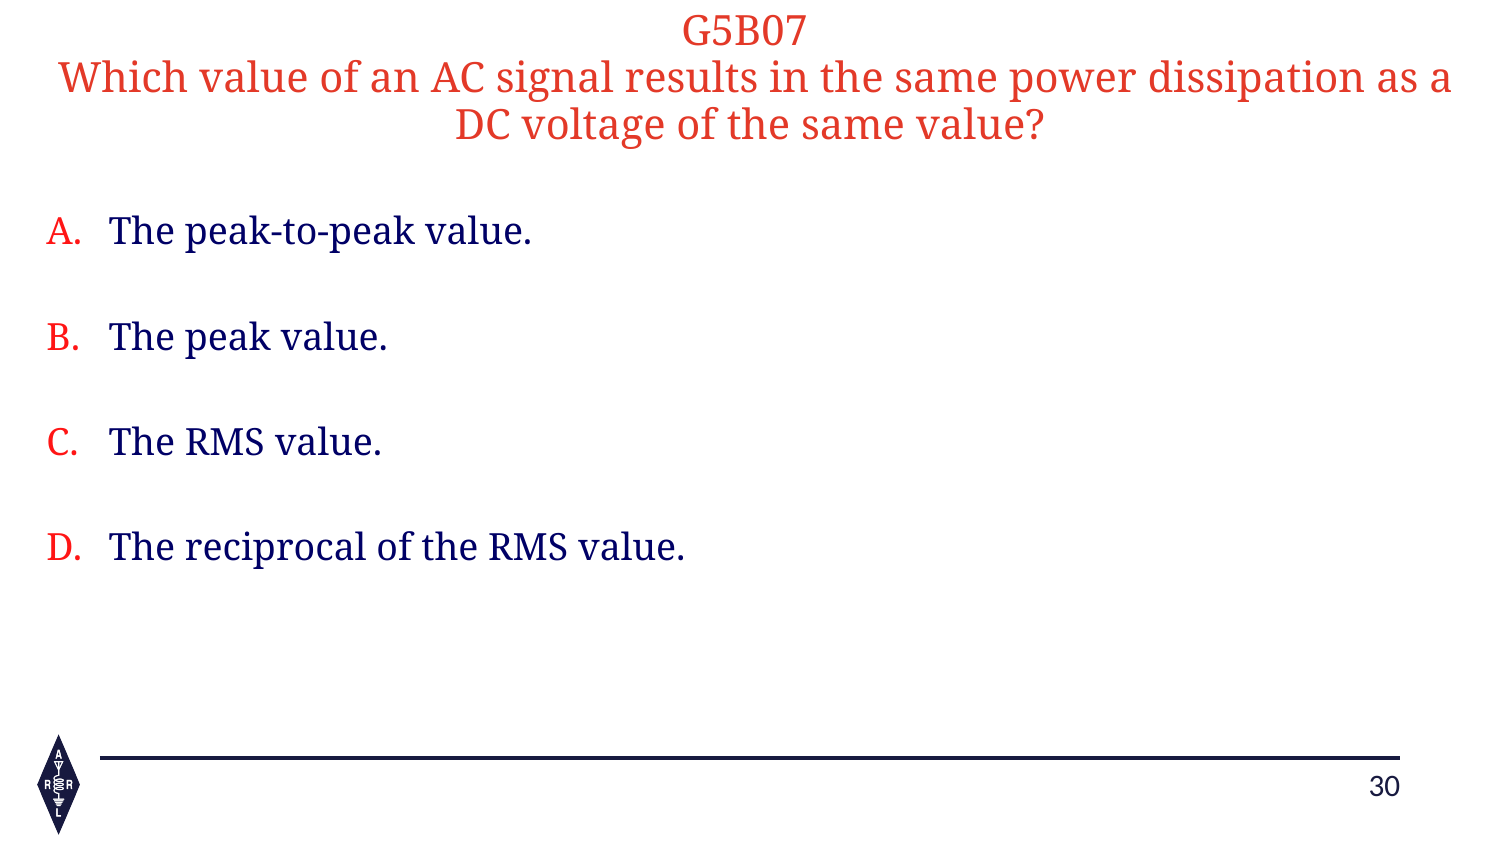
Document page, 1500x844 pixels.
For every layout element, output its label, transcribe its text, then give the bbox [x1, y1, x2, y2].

slide_number 30 [1302, 761, 1400, 807]
text_box G5B07 Which value of an AC signal results in the same power dissipation as a DC voltage of the same value? [0, 0, 1500, 154]
text_box The peak-to-peak value. The peak value. The RMS value. The reciprocal of the RMS value. [31, 199, 750, 644]
picture [37, 734, 80, 835]
